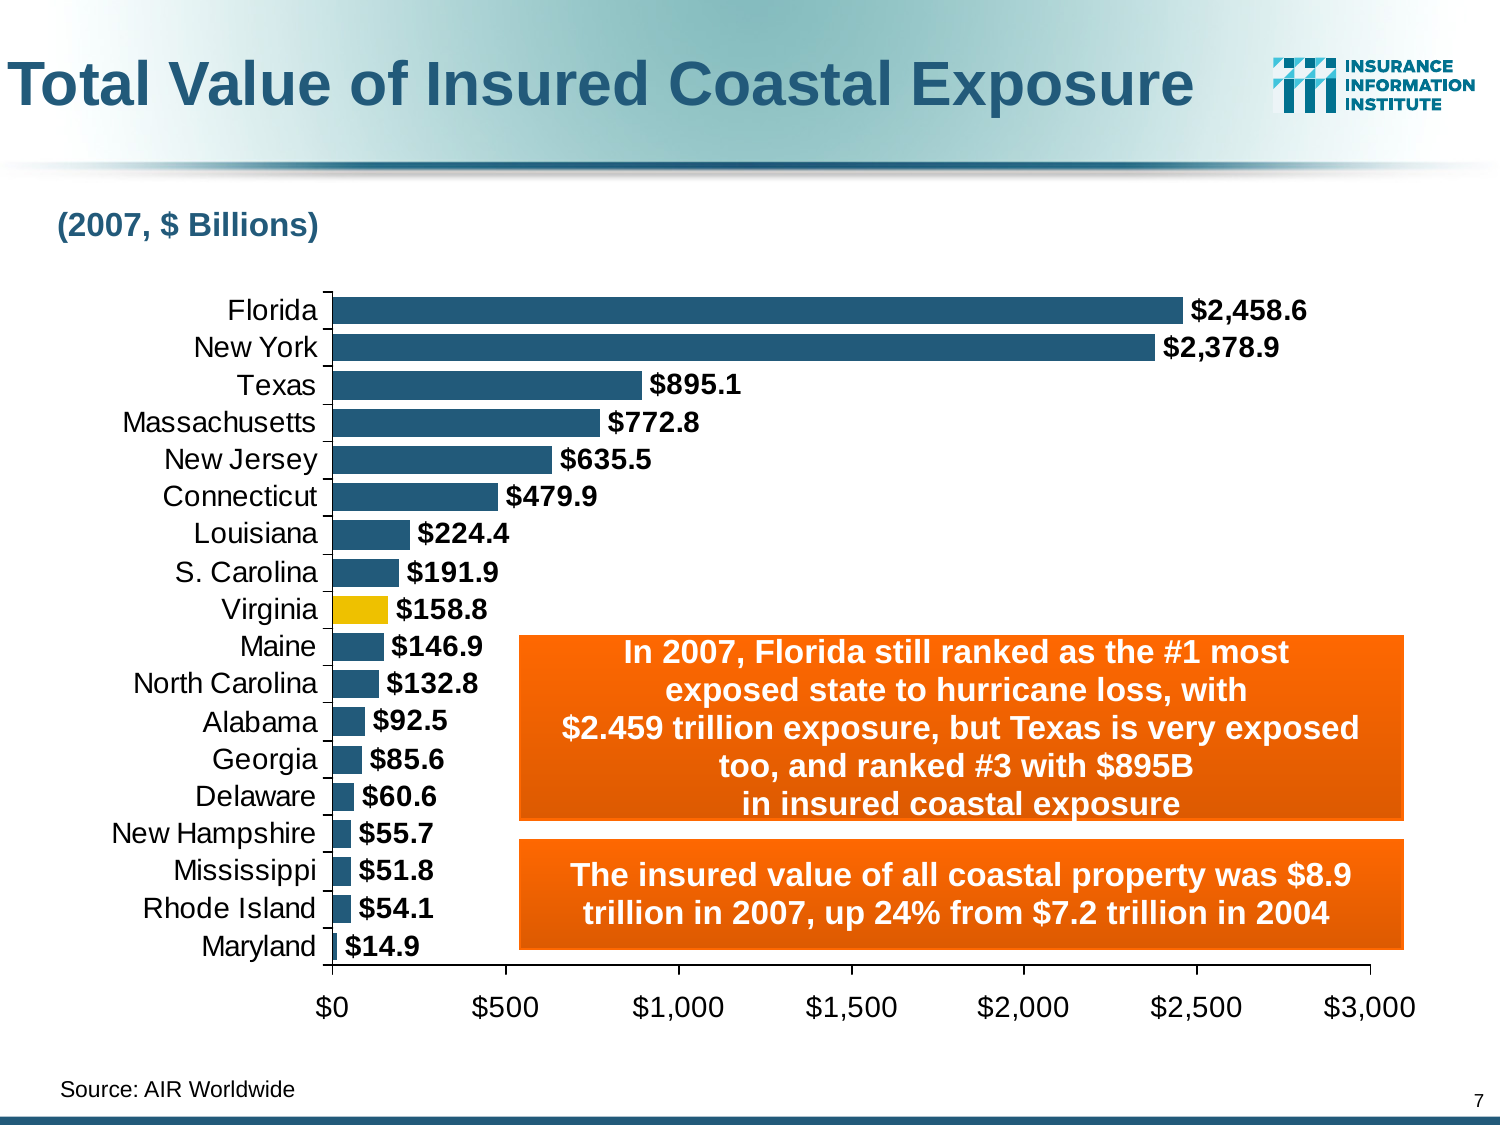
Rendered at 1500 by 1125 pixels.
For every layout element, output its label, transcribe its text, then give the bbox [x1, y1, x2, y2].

text_box (2007, $ Billions) [57, 207, 1458, 244]
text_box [43, 254, 1430, 1041]
text_box Source: AIR Worldwide [0, 1079, 1242, 1125]
picture [0, 0, 1500, 189]
text_box 7 [1410, 1091, 1485, 1111]
title Total Value of Insured Coastal Exposure [0, 14, 1215, 157]
